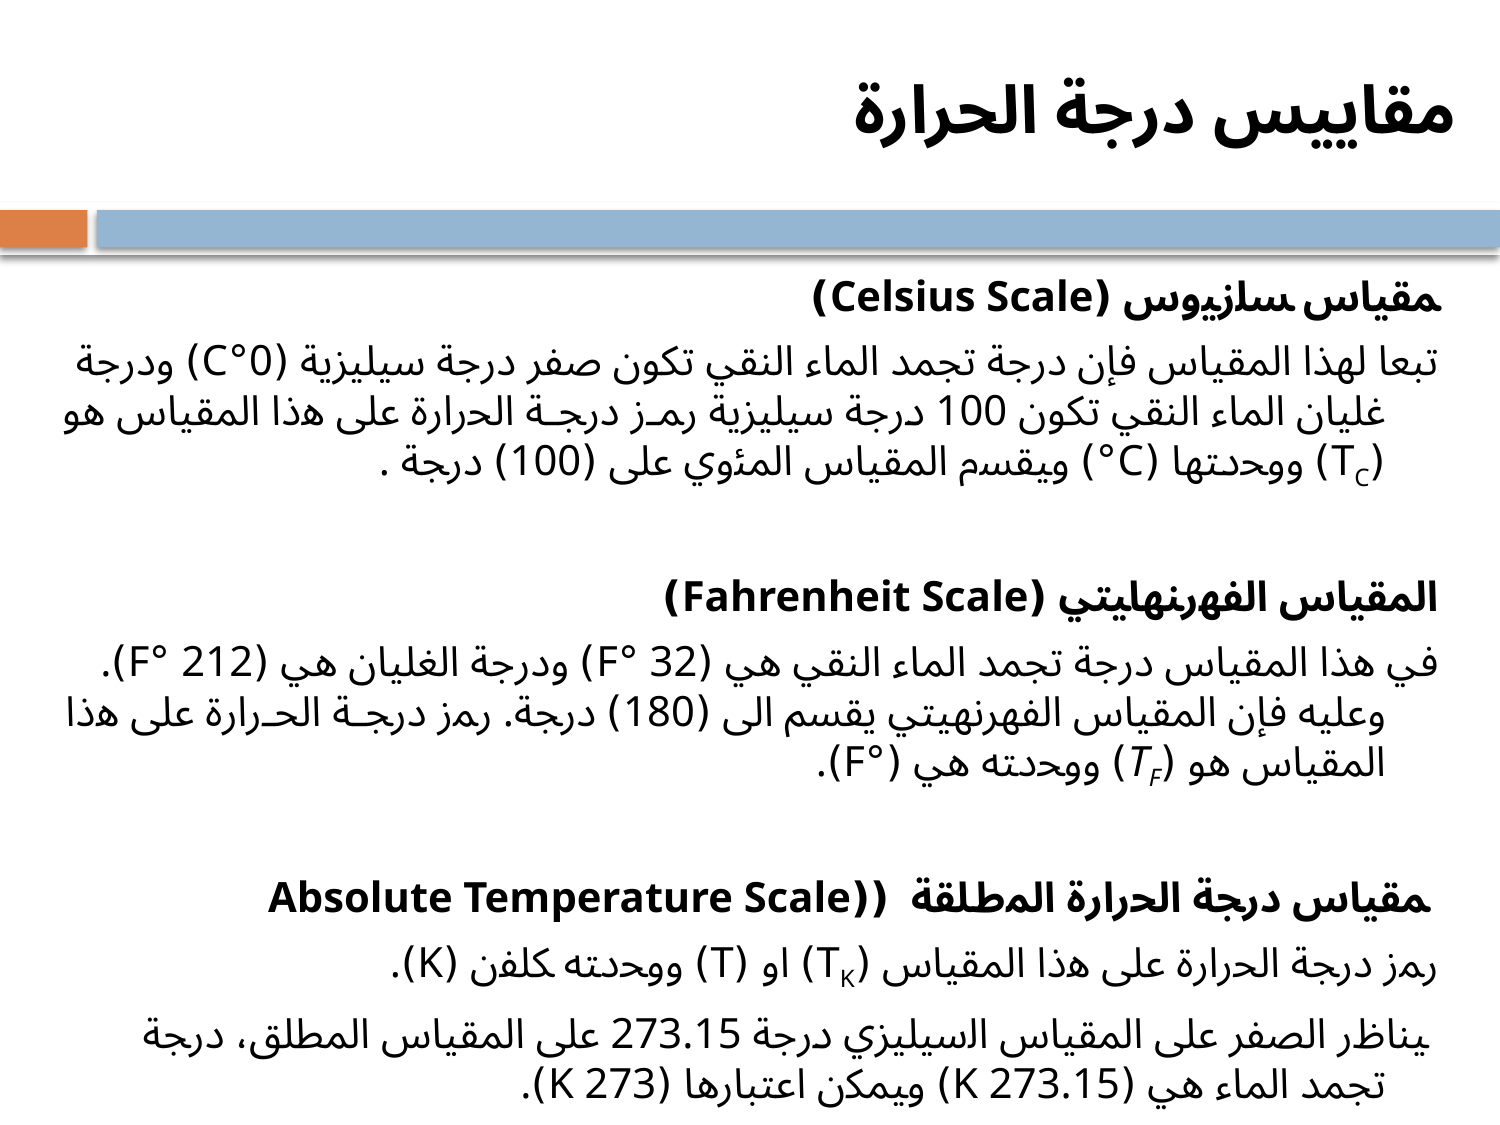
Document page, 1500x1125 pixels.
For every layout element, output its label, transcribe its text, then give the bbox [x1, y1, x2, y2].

list ﻤﻘﻴﺎﺱ ﺴﻠﺯﻴﻭﺱ (Celsius Scale) تبعا لهذا المقياس فإن درجة تجمد ﺍﻟﻤﺎﺀ ﺍﻟﻨﻘﻲ تكون صفر درجة سيليزية (0°C) ودرجة غليان الماء النقي تكون 100 درجة سيليزية ﺭﻤـﺯ ﺩﺭﺠـﺔ ﺍﻟﺤﺭﺍﺭﺓ ﻋﻠﻰ ﻫﺫﺍ ﺍﻟﻤﻘﻴﺎﺱ هو (TC) ﻭﻭﺤﺩﺘﻬﺎ (C°) وﻴﻘﺴﻡ ﺍﻟﻤﻘﻴﺎﺱ ﺍﻟﻤﺌﻭﻱ ﻋﻠﻰ (100) ﺩﺭﺠﺔ . ﺍﻟﻤﻘﻴﺎﺱ ﺍﻟﻔﻬﺭﻨﻬﺎﻴﺘﻲ (Fahrenheit Scale) في هذا المقياس درجة تجمد ﺍﻟﻤﺎﺀ ﺍﻟﻨﻘﻲ هي (32 °F) ﻭدرجة ﺍﻟﻐﻠﻴﺎﻥ هي (212 °F). وعليه فإن المقياس الفهرنهيتي يقسم الى (180) ﺩﺭﺠﺔ. ﺭﻤﺯ ﺩﺭﺠـﺔ ﺍﻟﺤـﺭﺍﺭﺓ ﻋﻠﻰ ﻫﺫﺍ ﺍﻟﻤﻘﻴﺎﺱ هو (TF) ﻭوﺤﺩﺘﻪ هي (°F). ﻤﻘﻴﺎﺱ ﺩﺭﺠﺔ ﺍﻟﺤﺭﺍﺭﺓ ﺍﻟﻤﻁﻠﻘﺔ ((Absolute Temperature Scale ﺭﻤﺯ ﺩﺭﺠﺔ ﺍﻟﺤﺭﺍﺭﺓ ﻋﻠﻰ ﻫﺫﺍ ﺍﻟﻤﻘﻴﺎﺱ (TK) ﺍﻭ (T) ﻭﻭﺤﺩﺘﻪ ﻜﻠﻔﻥ (K). ﻴﻨﺎﻅﺭ الصفر على ﺍﻟﻤﻘﻴﺎﺱ ﺍﻟسيليزي درجة 273.15 على المقياس المطلق، ﺩﺭﺠﺔ تجمد ﺍﻟﻤﺎﺀ هي (273.15 K) ﻭﻴﻤﻜﻥ ﺍﻋﺘﺒﺎﺭﻫﺎ (273 K). [46, 262, 1454, 1094]
title مقاييس درجة الحرارة [246, 58, 1472, 155]
